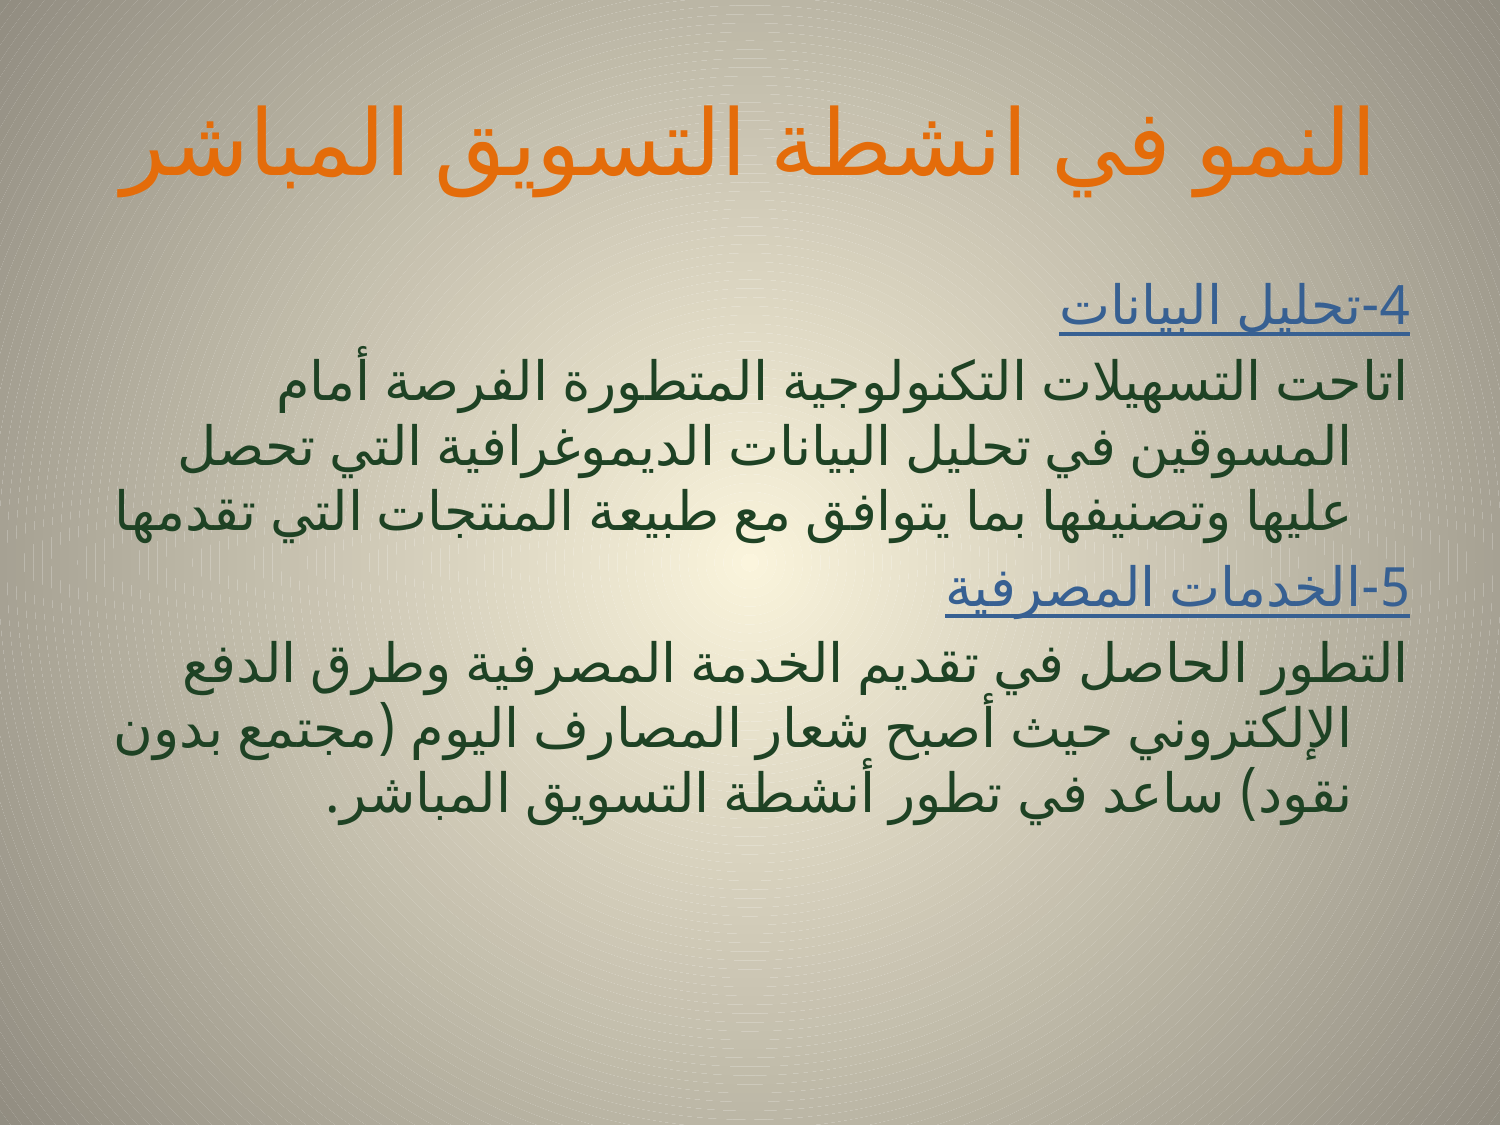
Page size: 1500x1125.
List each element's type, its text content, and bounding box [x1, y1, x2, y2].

title النمو في انشطة التسويق المباشر [75, 45, 1425, 233]
list 4-تحليل البيانات اتاحت التسهيلات التكنولوجية المتطورة الفرصة أمام المسوقين في تحليل البيانات الديموغرافية التي تحصل عليها وتصنيفها بما يتوافق مع طبيعة المنتجات التي تقدمها 5-الخدمات المصرفية التطور الحاصل في تقديم الخدمة المصرفية وطرق الدفع الإلكتروني حيث أصبح شعار المصارف اليوم (مجتمع بدون نقود) ساعد في تطور أنشطة التسويق المباشر. [75, 262, 1425, 1005]
